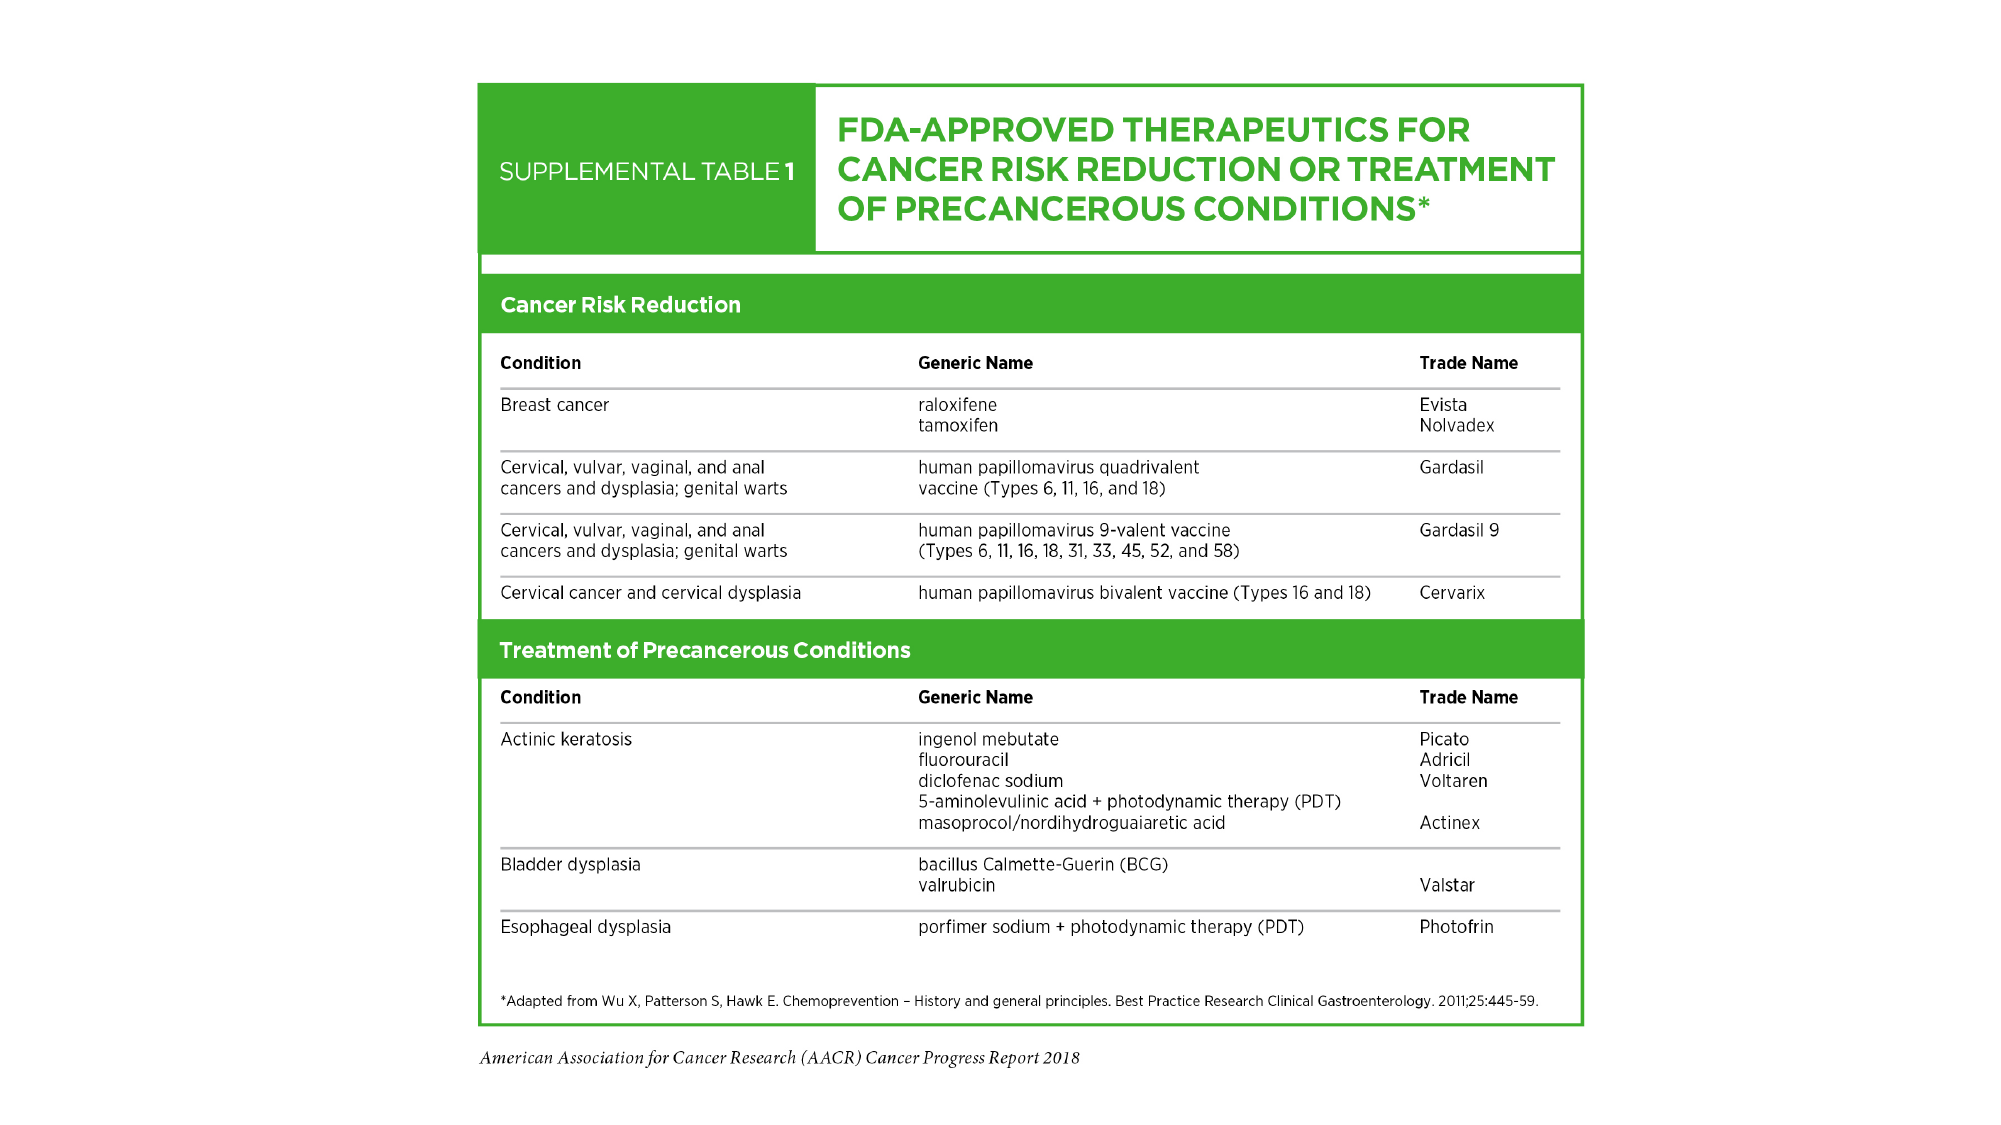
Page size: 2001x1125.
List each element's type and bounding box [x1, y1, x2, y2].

picture [352, 0, 1710, 1125]
